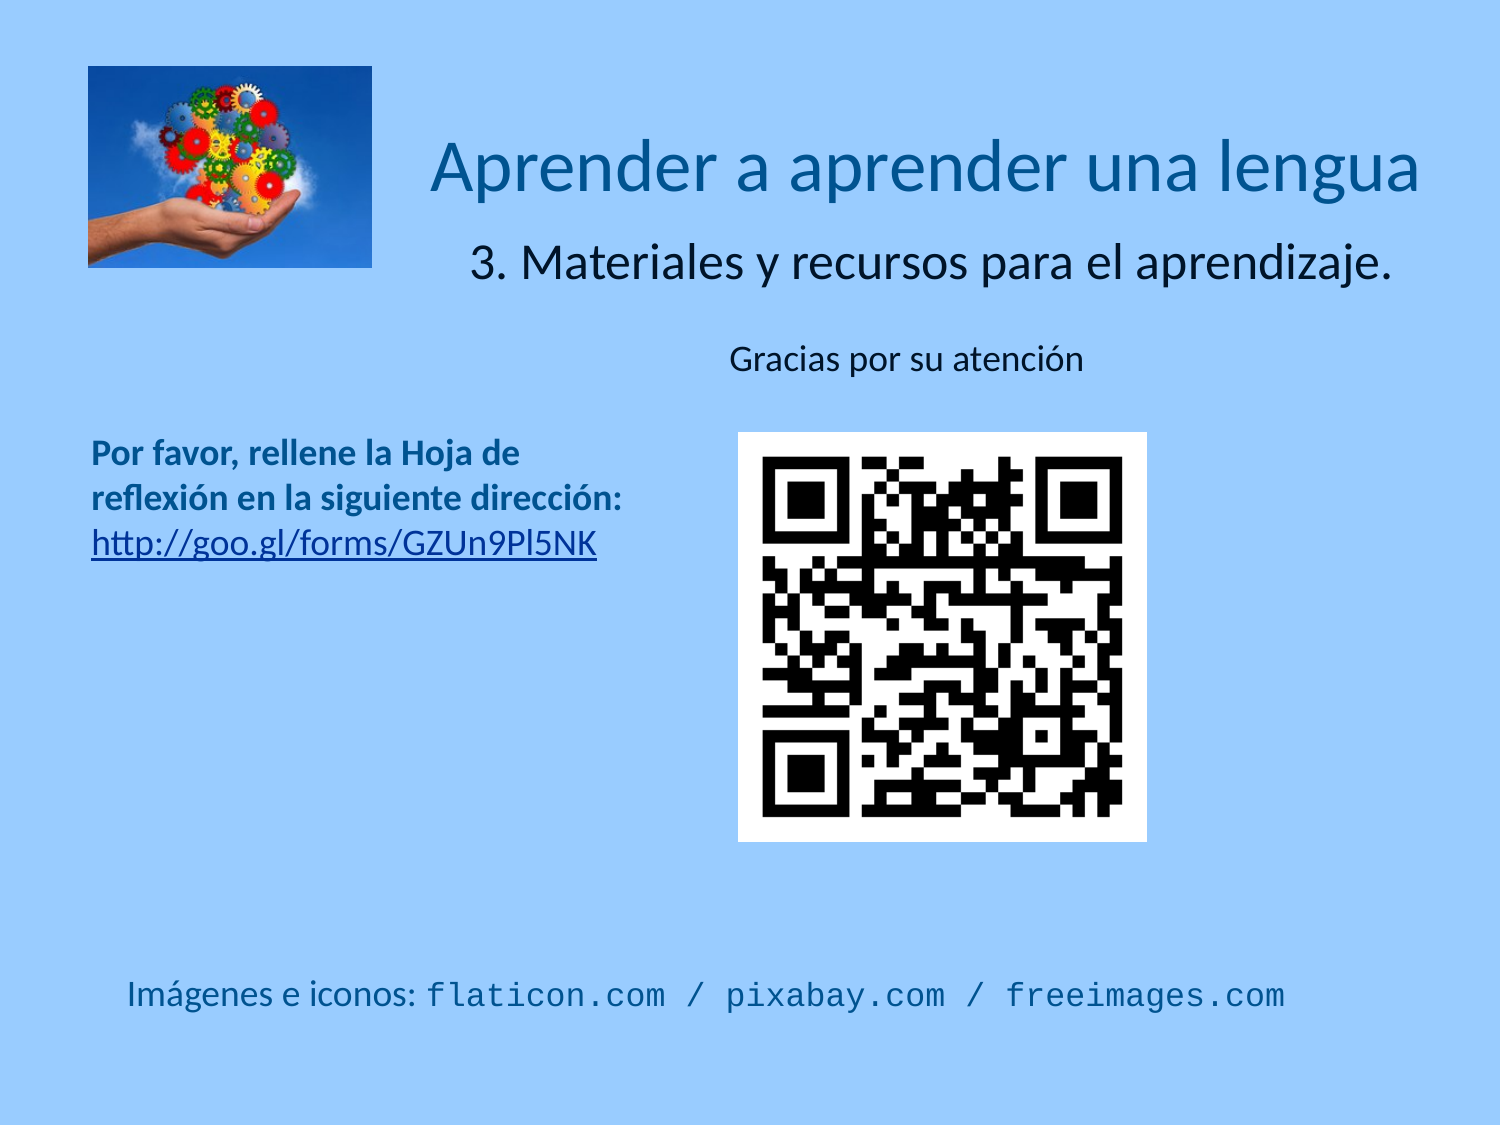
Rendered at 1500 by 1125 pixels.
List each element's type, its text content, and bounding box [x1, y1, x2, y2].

picture [88, 66, 373, 268]
text_box Gracias por su atención [714, 326, 1117, 386]
text_box Imágenes e iconos: flaticon.com / pixabay.com / freeimages.com [112, 916, 1365, 1067]
title Aprender a aprender una lengua [395, 66, 1458, 256]
text_box Por favor, rellene la Hoja de reflexión en la siguiente dirección: http://goo.gl/forms/GZUn9Pl5NK [76, 420, 668, 571]
picture [737, 432, 1147, 842]
subtitle 3. Materiales y recursos para el aprendizaje. [407, 219, 1458, 334]
